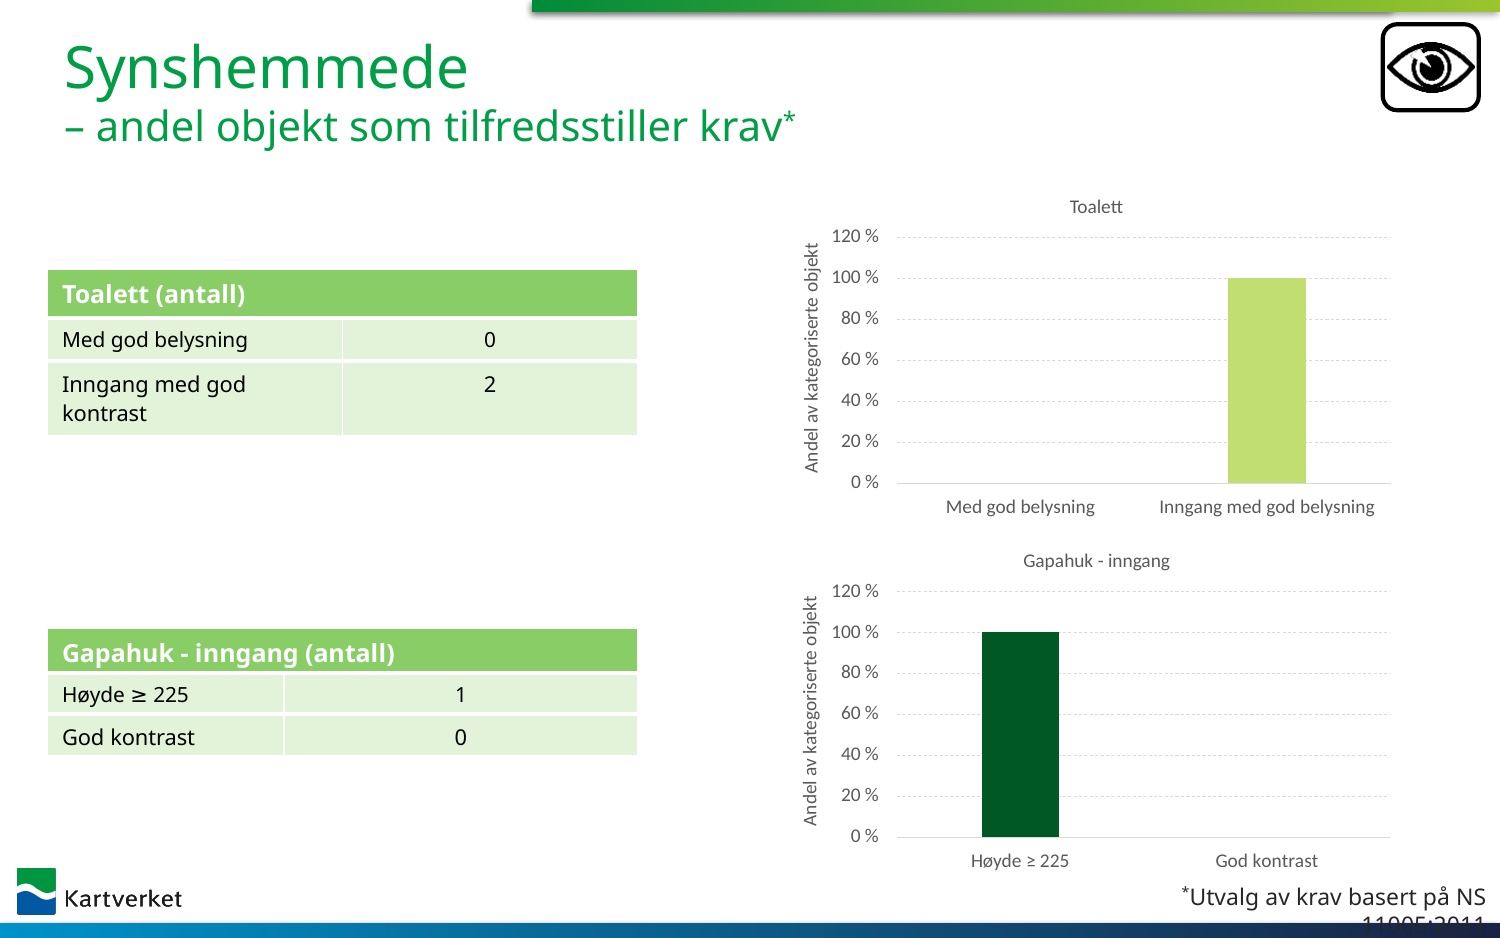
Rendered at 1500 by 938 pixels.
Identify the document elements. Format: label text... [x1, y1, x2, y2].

table_cell Inngang med god kontrast [48, 363, 342, 435]
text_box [1382, 24, 1480, 111]
table_cell 1 [285, 675, 637, 712]
table_cell 2 [343, 363, 637, 435]
table_cell Høyde ≥ 225 [48, 675, 283, 712]
table_cell 0 [285, 716, 637, 755]
table_cell 0 [343, 320, 637, 359]
picture [791, 187, 1402, 526]
table_cell God kontrast [48, 716, 283, 755]
text_box *Utvalg av krav basert på NS 11005:2011 [1068, 873, 1500, 938]
table_header Toalett (antall) [48, 270, 637, 316]
table_header Gapahuk - inngang (antall) [48, 629, 637, 671]
text_box Synshemmede – andel objekt som tilfredsstiller krav* [49, 24, 1431, 158]
table_cell Med god belysning [48, 320, 342, 359]
picture [791, 541, 1402, 880]
